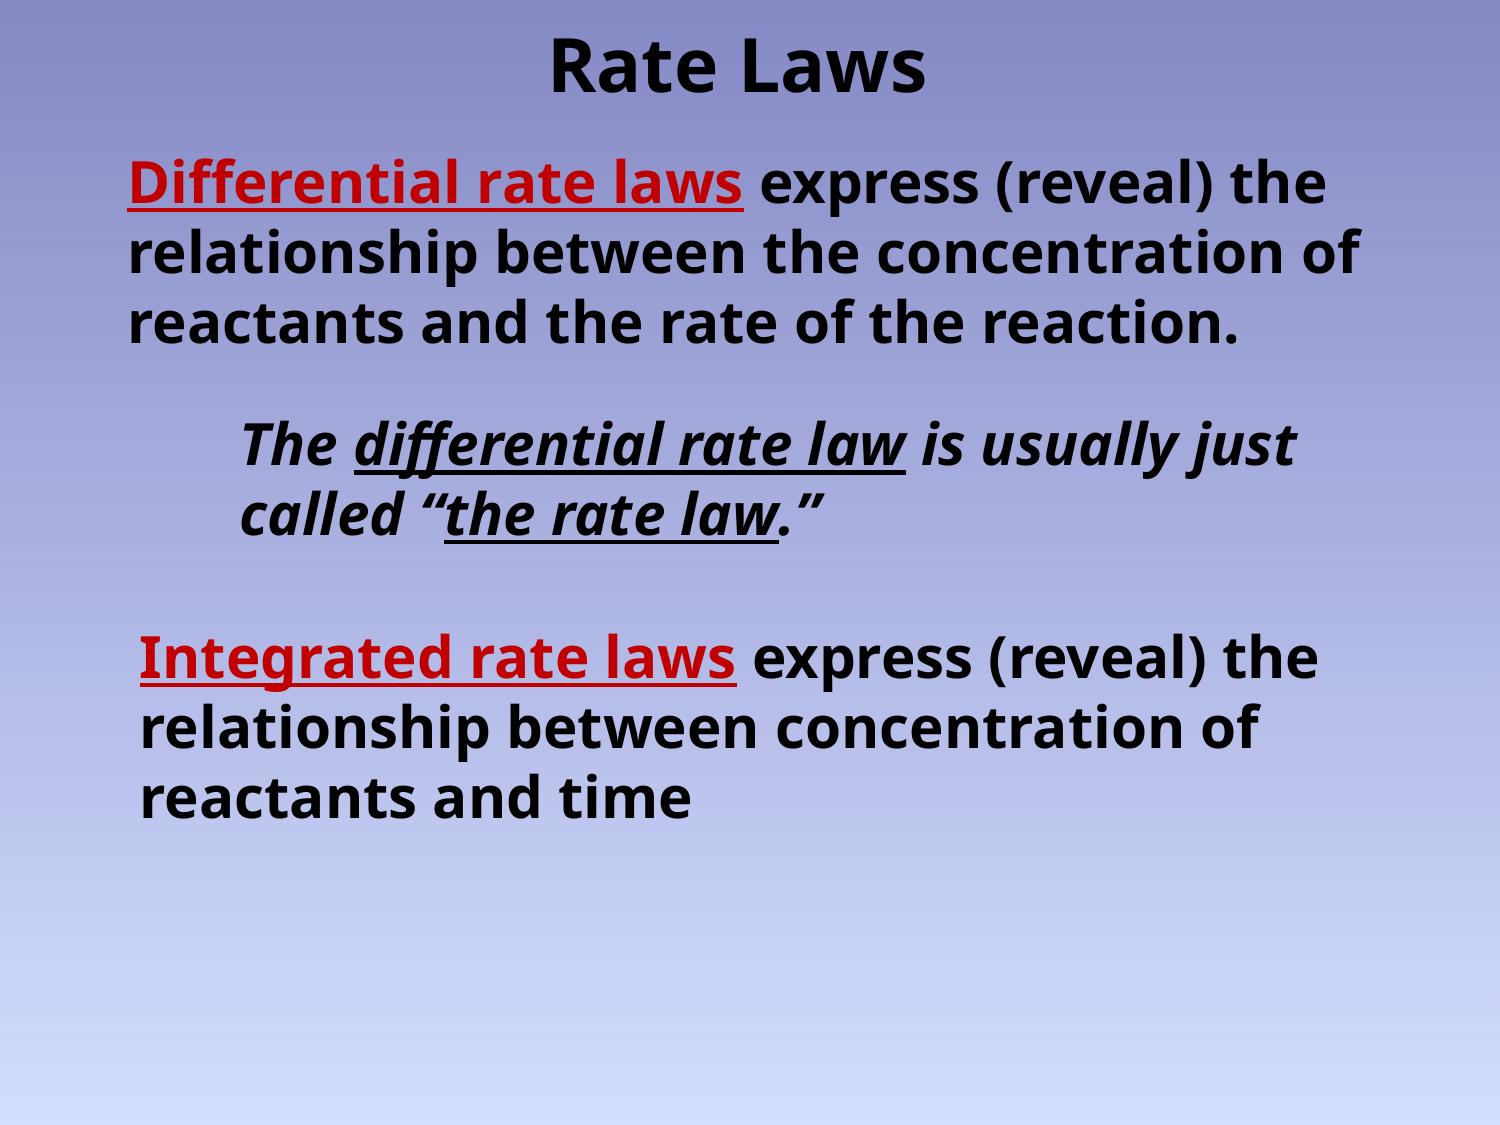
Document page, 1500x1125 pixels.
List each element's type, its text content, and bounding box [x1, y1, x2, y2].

text_box Integrated rate laws express (reveal) the relationship between concentration of reactants and time [125, 612, 1375, 838]
title Rate Laws [99, 0, 1376, 126]
text_box Differential rate laws express (reveal) the relationship between the concentration of reactants and the rate of the reaction. [112, 137, 1403, 363]
text_box The differential rate law is usually just called “the rate law.” [224, 399, 1428, 555]
